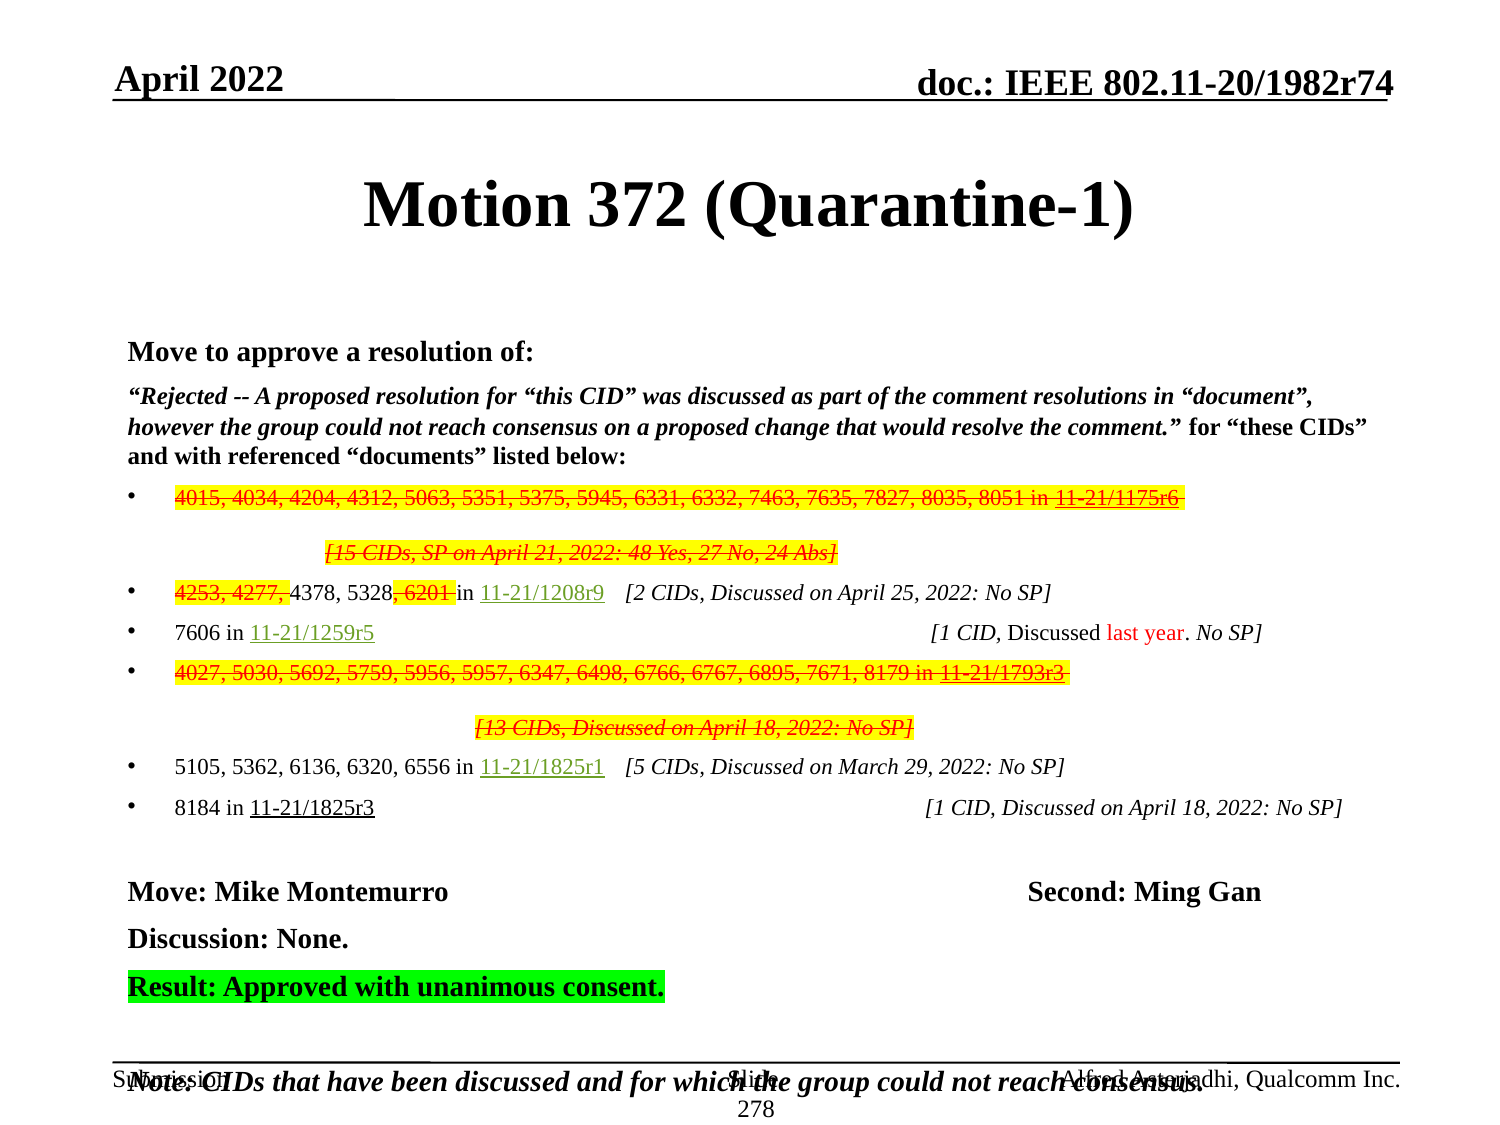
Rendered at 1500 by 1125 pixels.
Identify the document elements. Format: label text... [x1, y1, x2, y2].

footer Alfred Asterjadhi, Qualcomm Inc. [878, 1061, 1402, 1093]
title Motion 372 (Quarantine-1) [112, 112, 1388, 288]
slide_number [114, 54, 423, 100]
slide_number Slide 278 [712, 1061, 800, 1123]
list Move to approve a resolution of: “Rejected -- A proposed resolution for “this CID” was discussed as part of the comment resolutions in “document”, however the group could not reach consensus on a proposed change that would resolve the comment.” for “these CIDs” and with referenced “documents” listed below: 4015, 4034, 4204, 4312, 5063, 5351, 5375, 5945, 6331, 6332, 7463, 7635, 7827, 8035, 8051 in 11-21/1175r6 [15 CIDs, SP on April 21, 2022: 48 Yes, 27 No, 24 Abs] 4253, 4277, 4378, 5328, 6201 in 11-21/1208r9 [2 CIDs, Discussed on April 25, 2022: No SP] 7606 in 11-21/1259r5 [1 CID, Discussed last year. No SP] 4027, 5030, 5692, 5759, 5956, 5957, 6347, 6498, 6766, 6767, 6895, 7671, 8179 in 11-21/1793r3 [13 CIDs, Discussed on April 18, 2022: No SP] 5105, 5362, 6136, 6320, 6556 in 11-21/1825r1 [5 CIDs, Discussed on March 29, 2022: No SP] 8184 in 11-21/1825r3 [1 CID, Discussed on April 18, 2022: No SP] Move: Mike Montemurro Second: Ming Gan Discussion: None. Result: Approved with unanimous consent. Note: CIDs that have been discussed and for which the group could not reach consensus. [112, 324, 1388, 1063]
